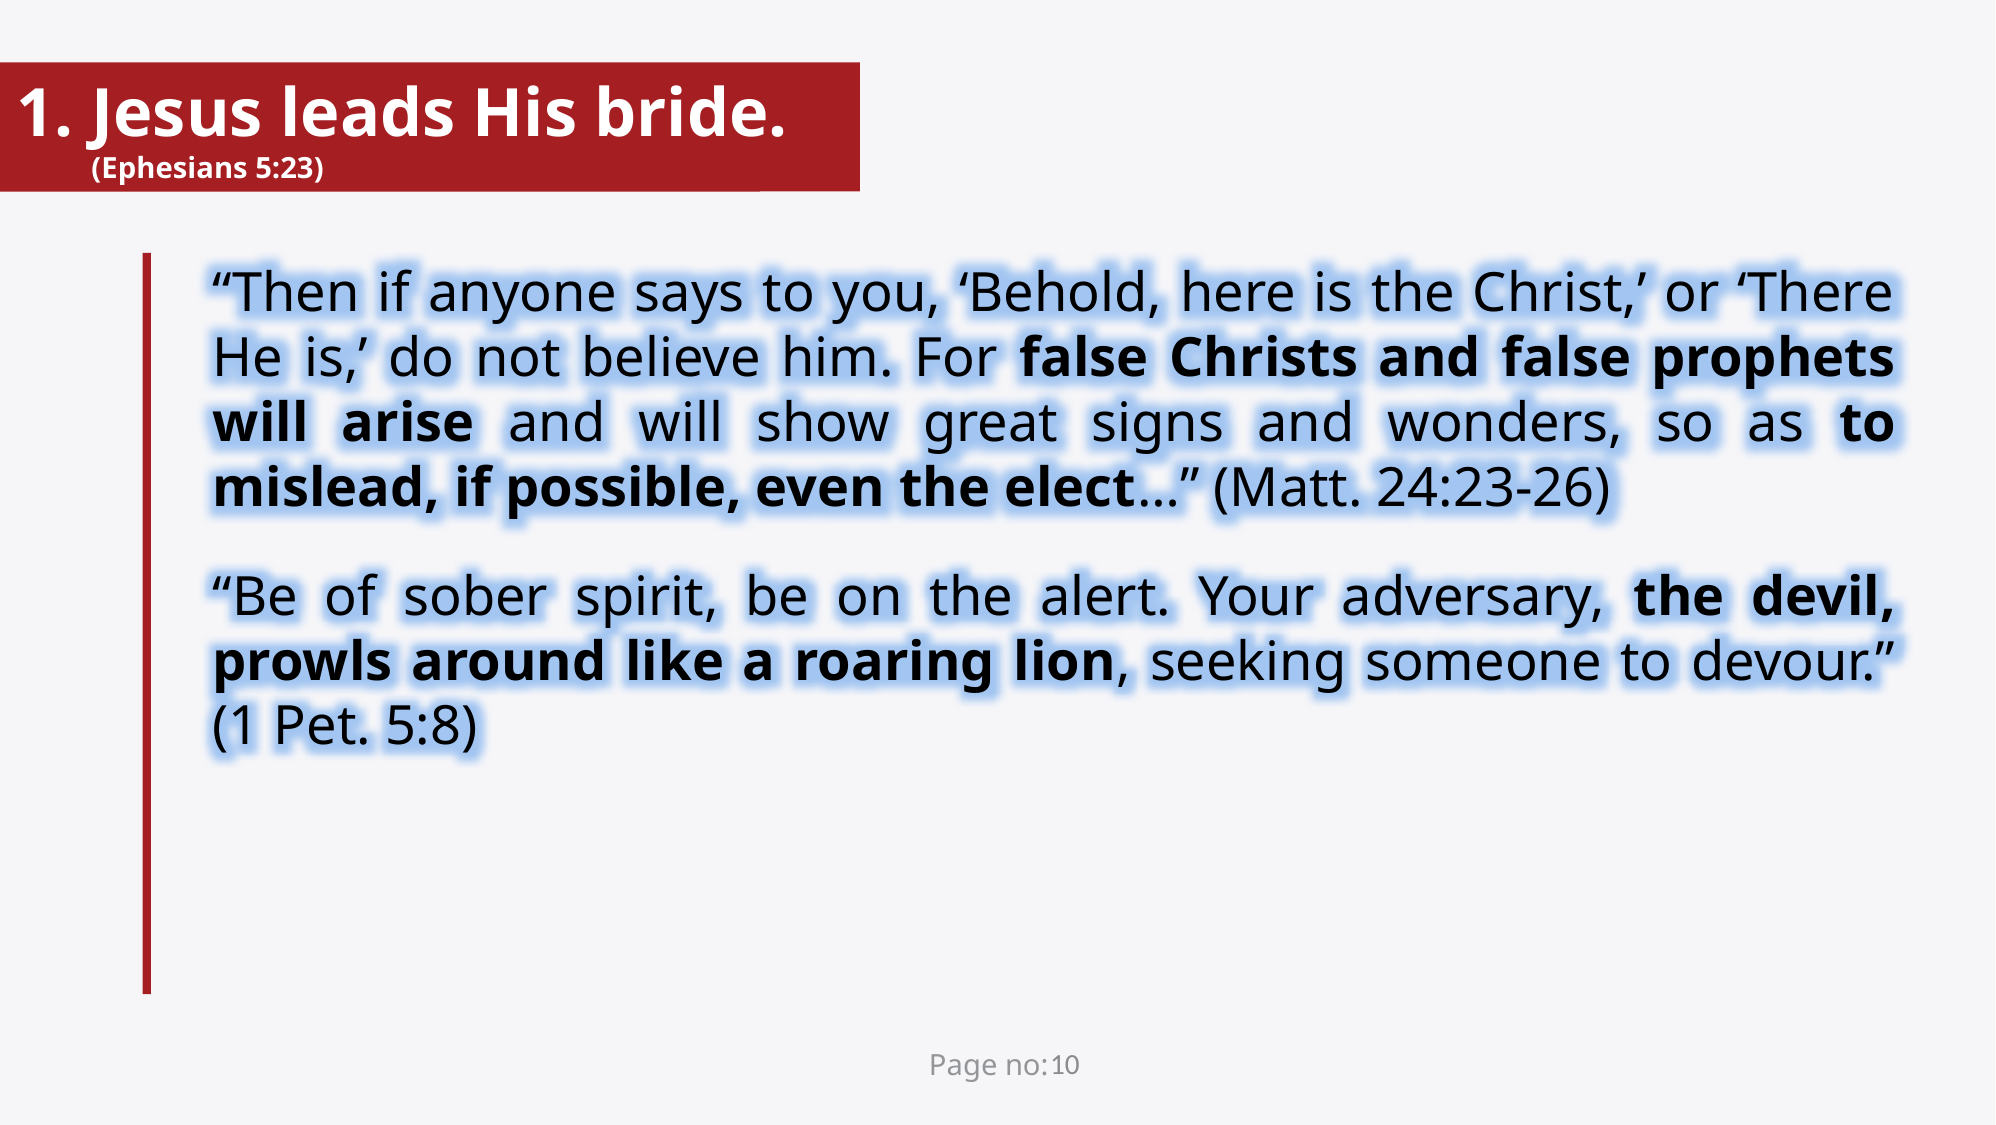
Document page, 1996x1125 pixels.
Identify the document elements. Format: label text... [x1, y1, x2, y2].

text_box “Then if anyone says to you, ‘Behold, here is the Christ,’ or ‘There He is,’ do not believe him. For false Christs and false prophets will arise and will show great signs and wonders, so as to mislead, if possible, even the elect…” (Matt. 24:23-26) [198, 249, 1911, 525]
text_box “Be of sober spirit, be on the alert. Your adversary, the devil, prowls around like a roaring lion, seeking someone to devour.” (1 Pet. 5:8) [198, 553, 1911, 764]
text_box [1, 62, 861, 194]
